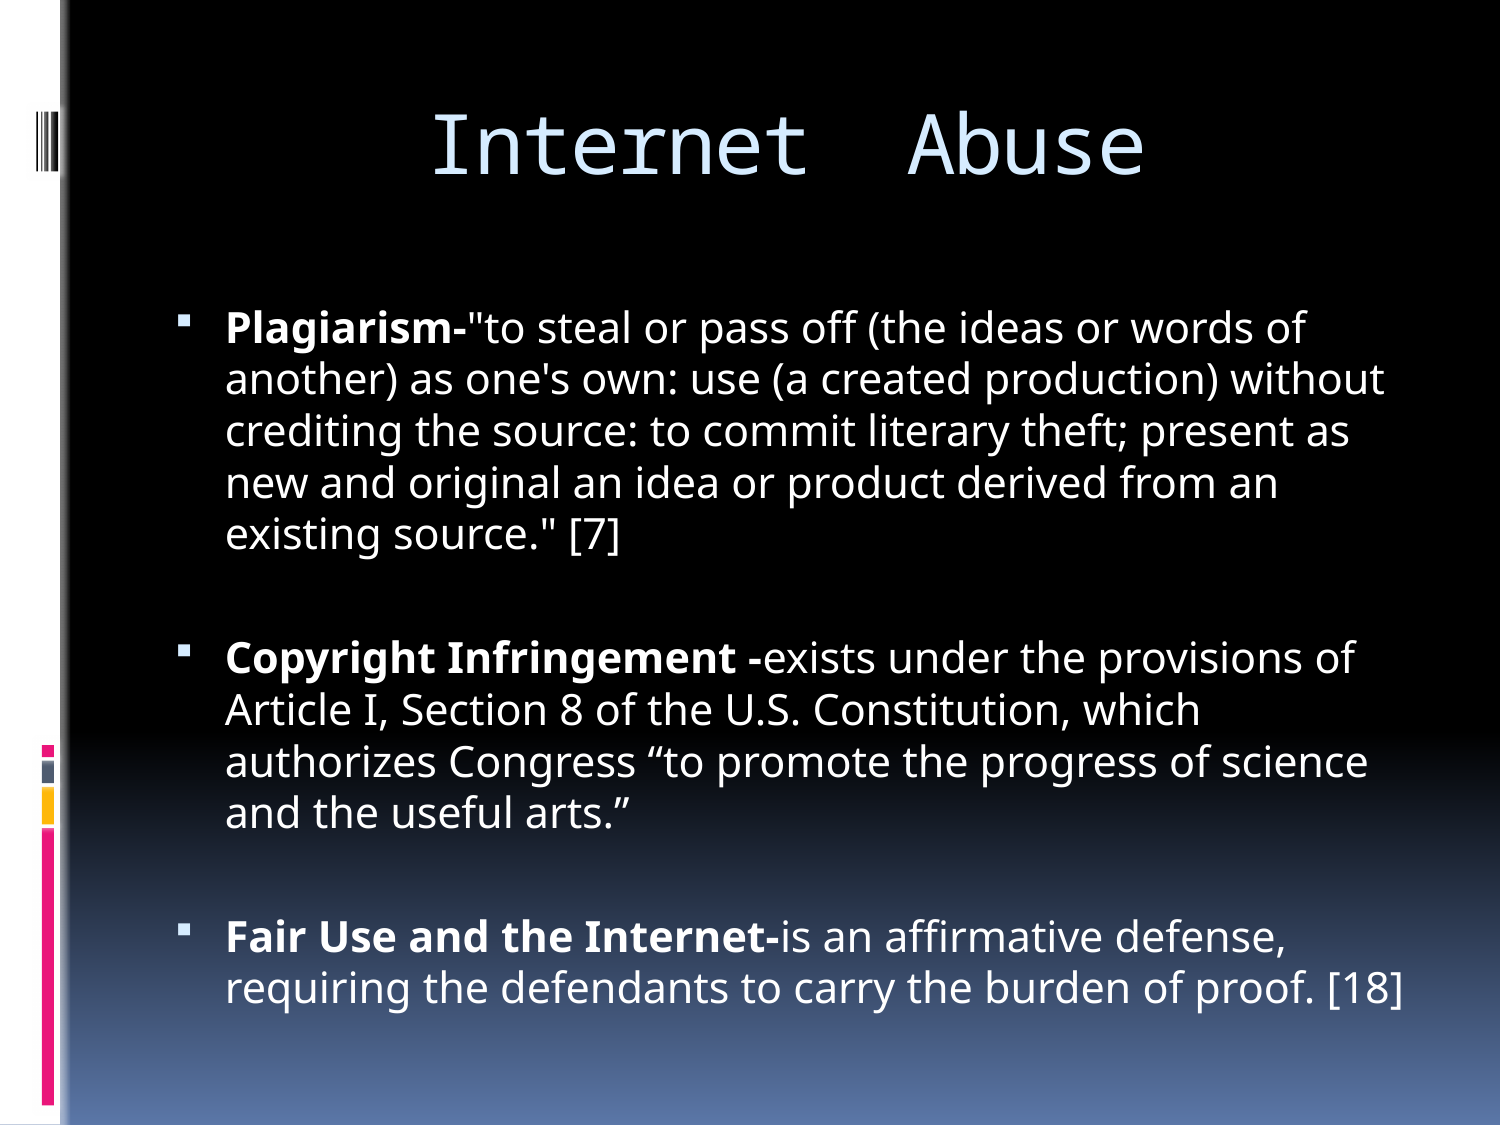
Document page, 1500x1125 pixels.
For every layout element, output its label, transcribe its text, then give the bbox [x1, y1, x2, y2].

list Plagiarism-"to steal or pass off (the ideas or words of another) as one's own: use (a created production) without crediting the source: to commit literary theft; present as new and original an idea or product derived from an existing source." [7] Copyright Infringement -exists under the provisions of Article I, Section 8 of the U.S. Constitution, which authorizes Congress “to promote the progress of science and the useful arts.” Fair Use and the Internet-is an affirmative defense, requiring the defendants to carry the burden of proof. [18] [150, 292, 1425, 1043]
title Internet Abuse [150, 83, 1425, 234]
